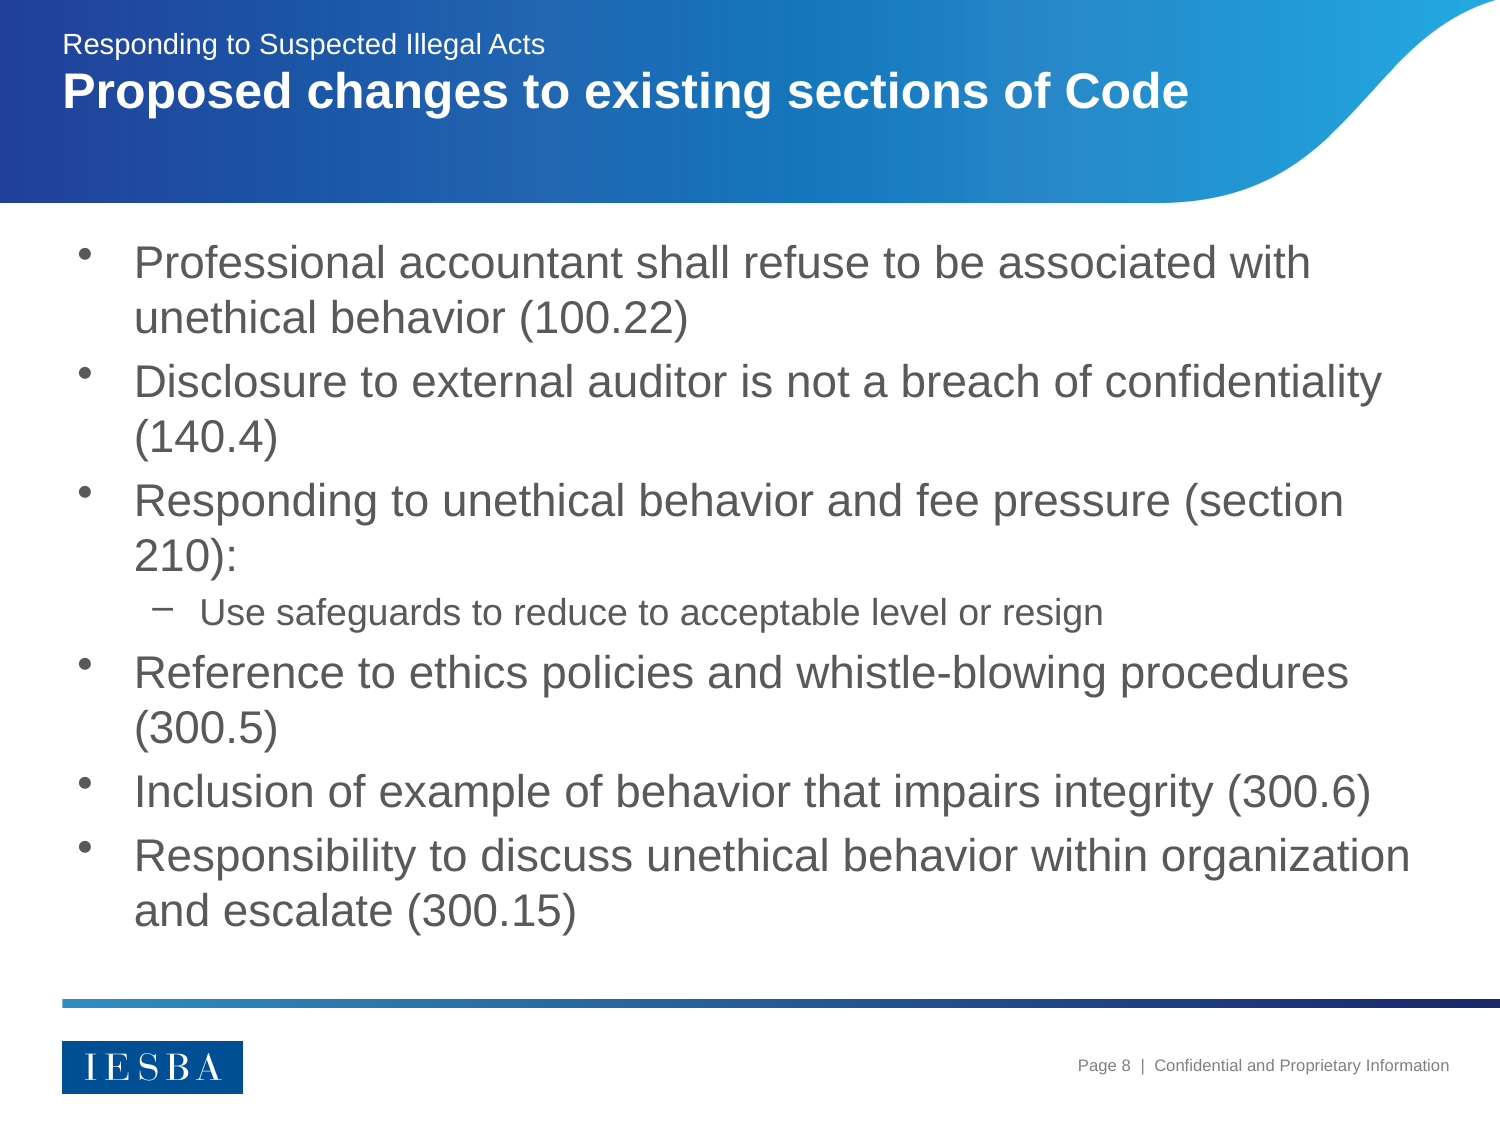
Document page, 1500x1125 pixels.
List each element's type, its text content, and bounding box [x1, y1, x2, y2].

list Professional accountant shall refuse to be associated with unethical behavior (100.22) Disclosure to external auditor is not a breach of confidentiality (140.4) Responding to unethical behavior and fee pressure (section 210): Use safeguards to reduce to acceptable level or resign Reference to ethics policies and whistle-blowing procedures (300.5) Inclusion of example of behavior that impairs integrity (300.6) Responsibility to discuss unethical behavior within organization and escalate (300.15) [62, 224, 1450, 1000]
subtitle Responding to Suspected Illegal Acts [62, 24, 625, 63]
picture [0, 0, 1497, 203]
title Proposed changes to existing sections of Code [62, 75, 1300, 163]
picture [62, 1041, 243, 1094]
